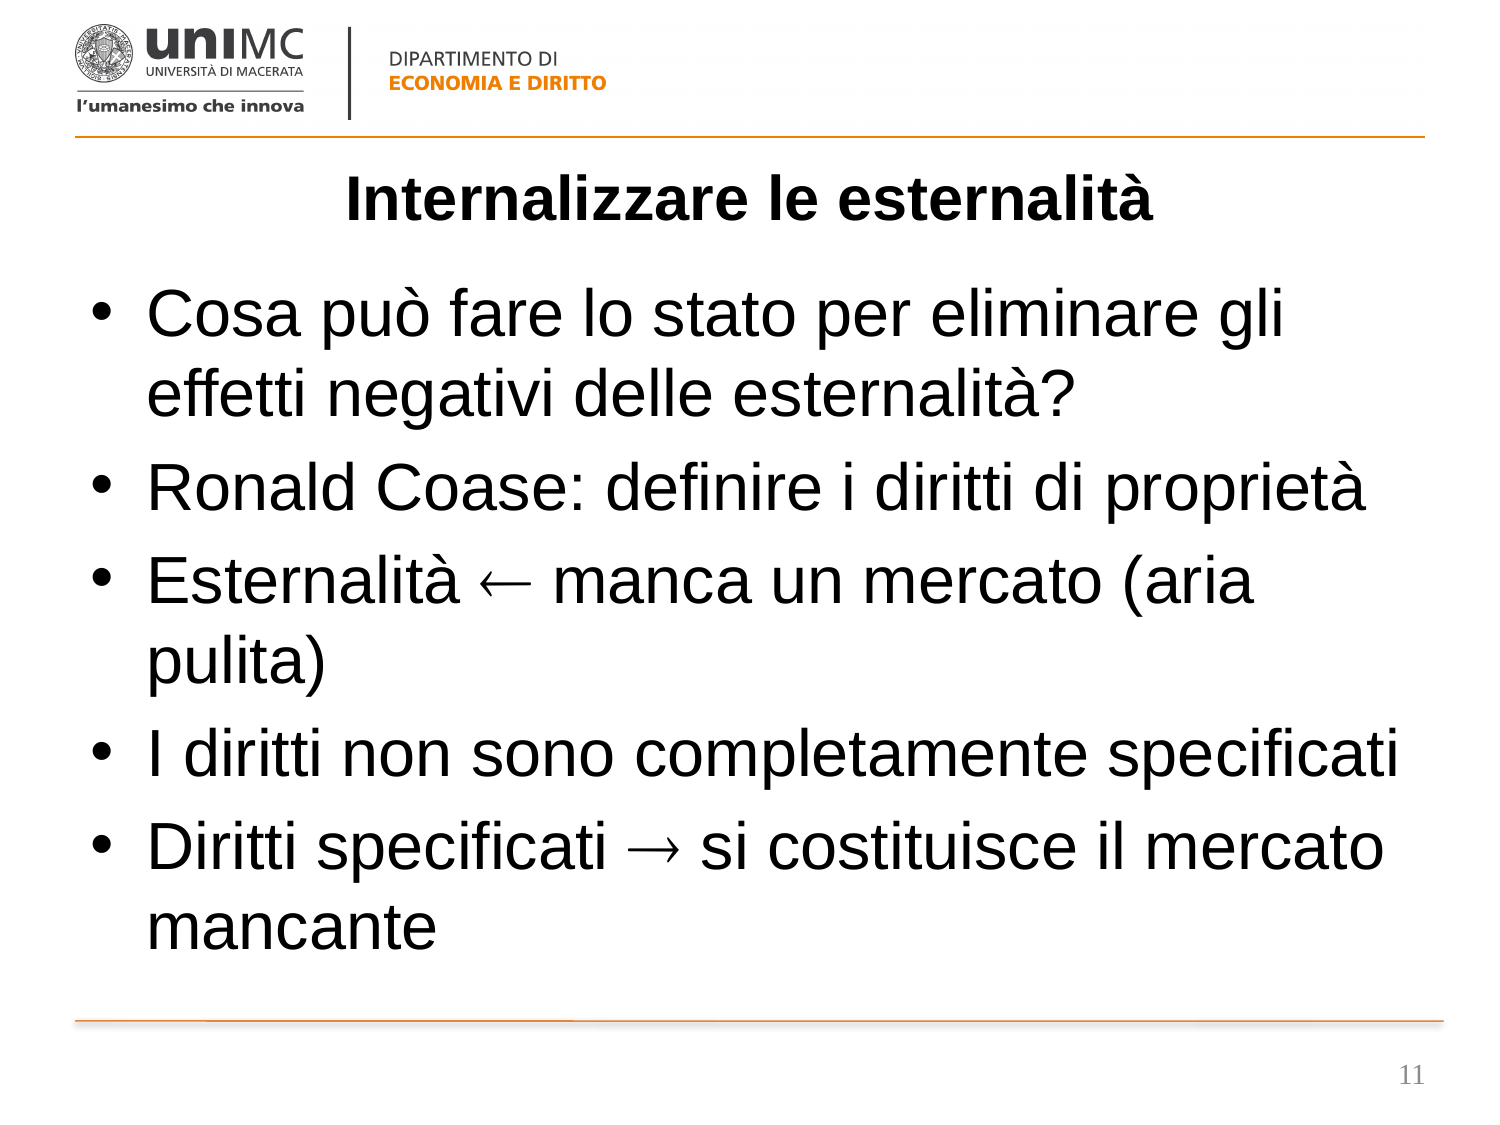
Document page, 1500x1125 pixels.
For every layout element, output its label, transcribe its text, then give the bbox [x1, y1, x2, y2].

list Cosa può fare lo stato per eliminare gli effetti negativi delle esternalità? Ronald Coase: definire i diritti di proprietà Esternalità  manca un mercato (aria pulita) I diritti non sono completamente specificati Diritti specificati  si costituisce il mercato mancante [75, 262, 1425, 1005]
slide_number 11 [1091, 1042, 1442, 1103]
title Internalizzare le esternalità [75, 149, 1425, 241]
picture [75, 24, 1425, 138]
